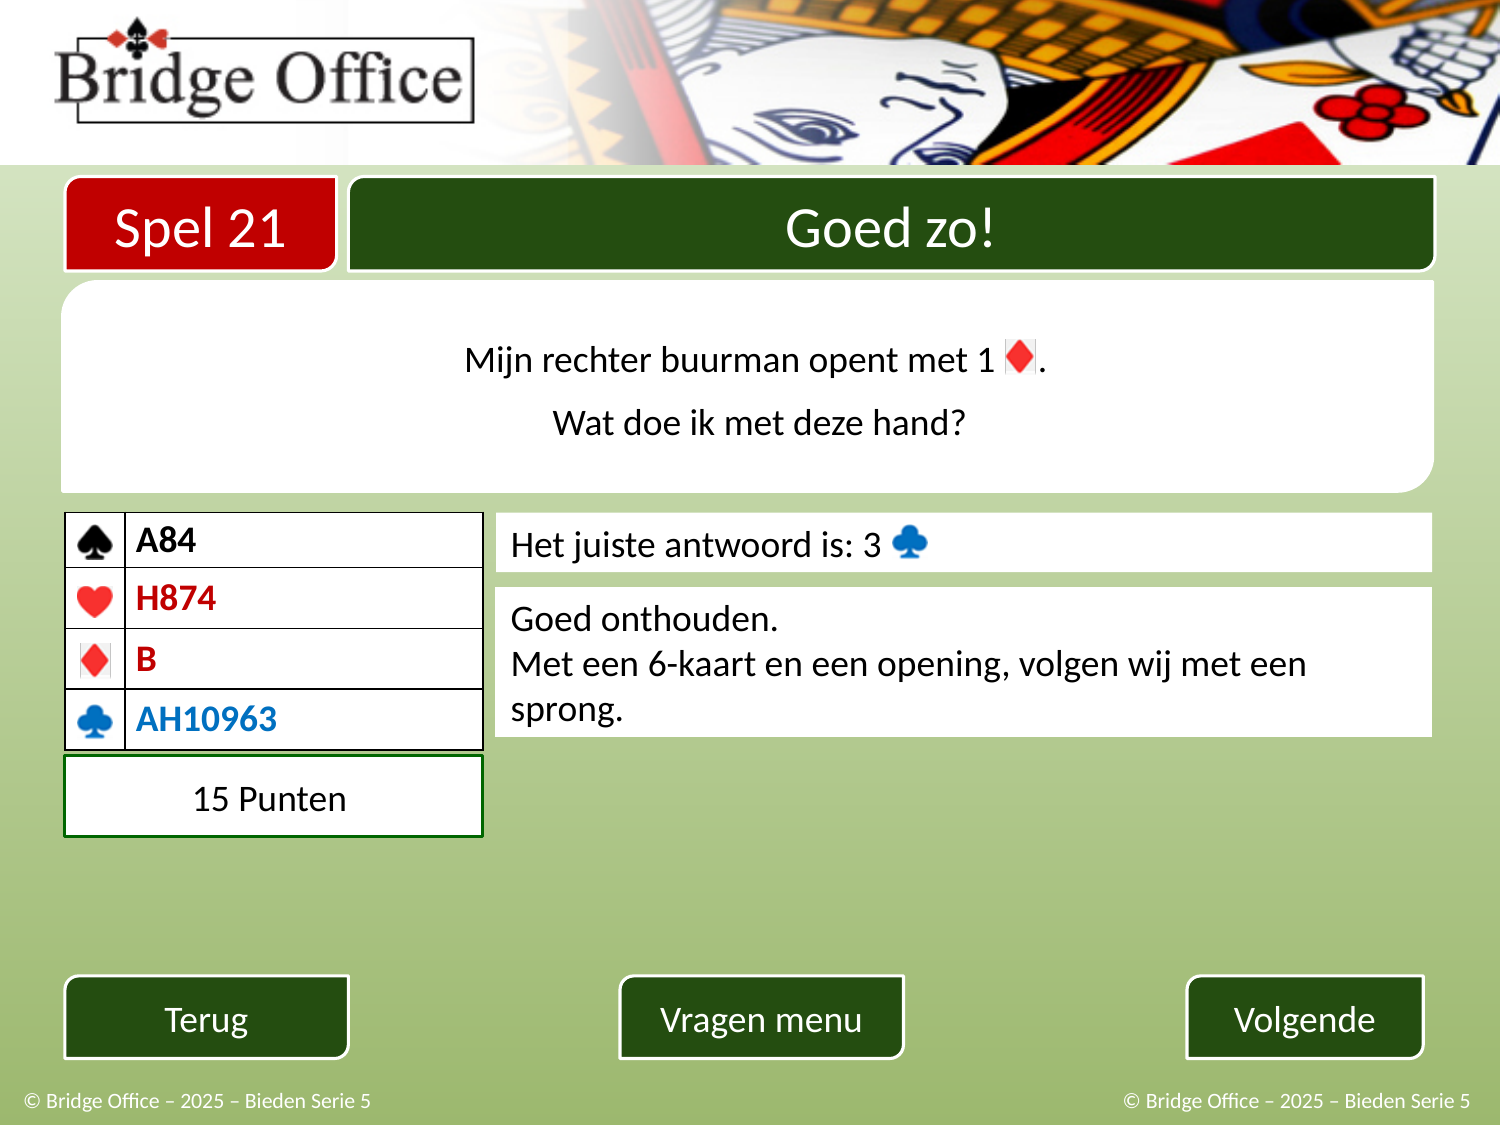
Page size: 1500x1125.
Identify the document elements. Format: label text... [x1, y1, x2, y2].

table_header A84 [126, 513, 482, 567]
text_box Het juiste antwoord is: 3 [496, 512, 1433, 573]
picture [77, 643, 114, 679]
table_cell [66, 629, 124, 688]
table_cell H874 [126, 568, 482, 628]
table_cell AH10963 [126, 690, 482, 749]
table_header [66, 513, 124, 567]
table_cell B [126, 629, 482, 688]
table_cell [66, 568, 124, 628]
picture [77, 703, 114, 740]
picture [0, 0, 1500, 166]
text_box Spel 21 [63, 178, 339, 273]
text_box Wat doe ik met deze hand? [537, 390, 986, 451]
text_box Volgende [1185, 974, 1425, 1061]
text_box Mijn rechter buurman opent met 1 . [449, 327, 1075, 388]
text_box [61, 280, 1435, 493]
picture [77, 524, 114, 561]
text_box Goed onthouden. Met een 6-kaart en een opening, volgen wij met een sprong. [495, 587, 1432, 737]
text_box 15 Punten [63, 754, 484, 838]
picture [1001, 339, 1038, 375]
text_box Goed zo! [346, 178, 1437, 273]
picture [77, 585, 114, 618]
text_box Terug [63, 974, 350, 1061]
text_box Vragen menu [618, 974, 906, 1061]
text_box © Bridge Office – 2025 – Bieden Serie 5 [8, 1079, 393, 1121]
table_cell [66, 690, 124, 749]
picture [892, 524, 928, 561]
text_box © Bridge Office – 2025 – Bieden Serie 5 [1107, 1079, 1500, 1121]
